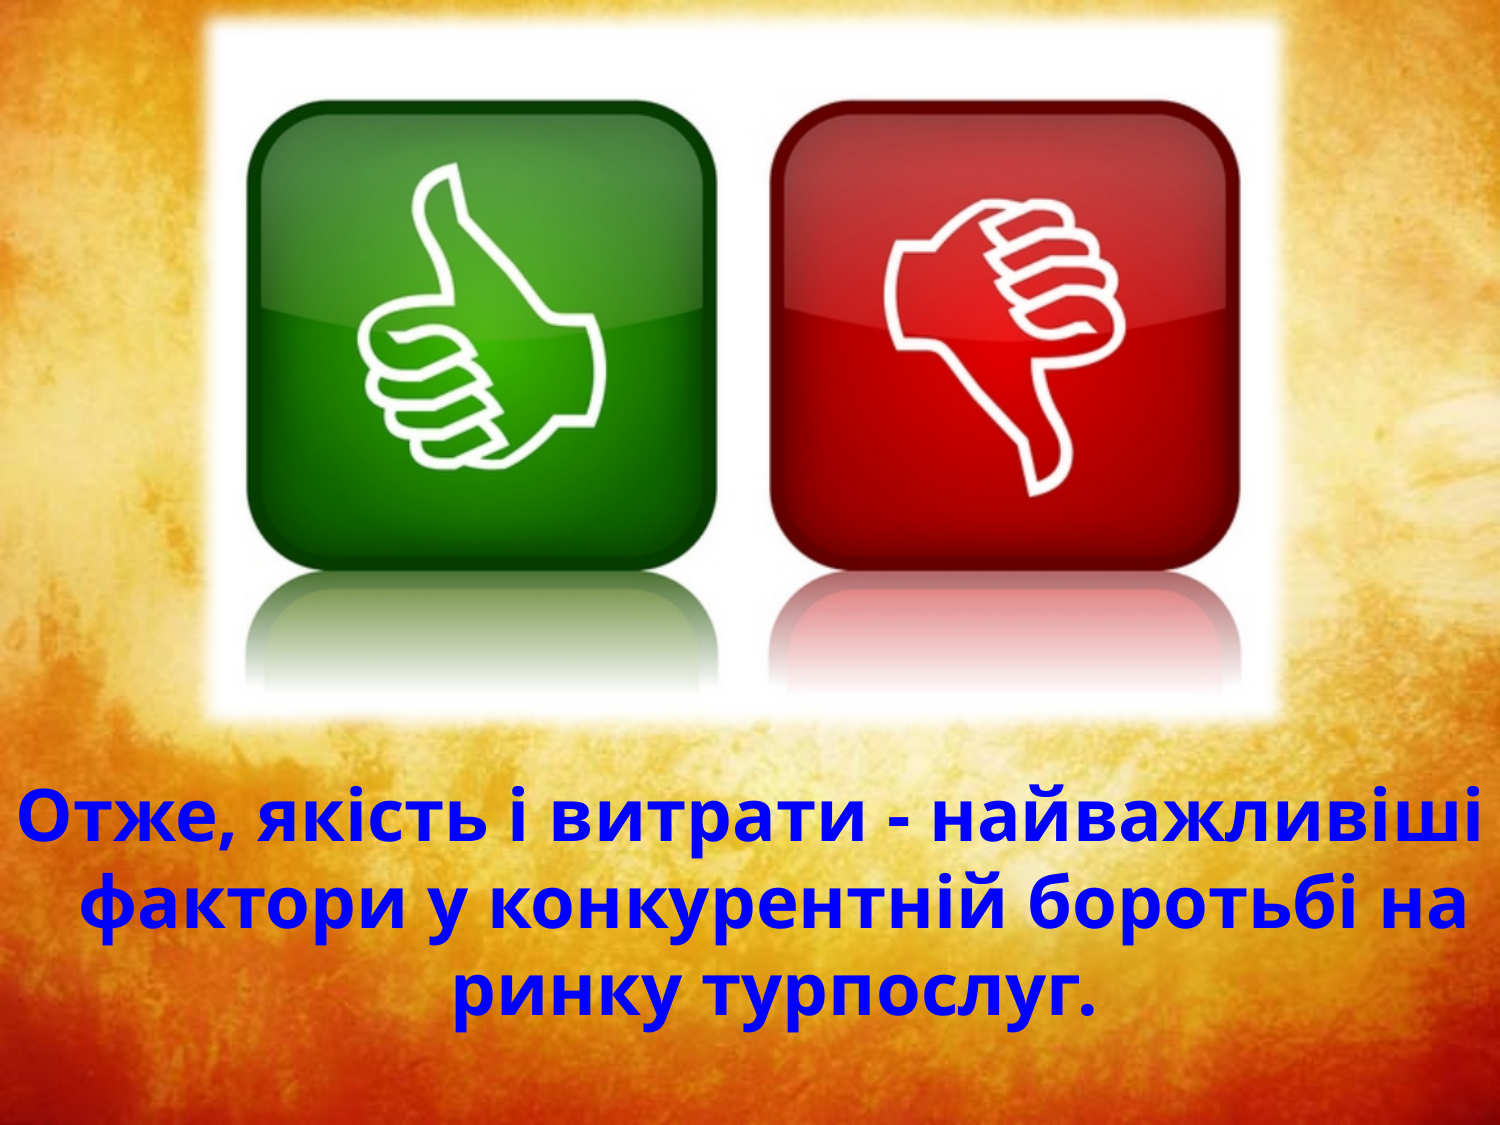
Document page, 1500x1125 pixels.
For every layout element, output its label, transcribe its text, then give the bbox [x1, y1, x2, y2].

picture [0, 0, 1500, 761]
list Отже, якість і витрати - найважливіші фактори у конкурентній боротьбі на ринку турпослуг. [0, 761, 1500, 1125]
